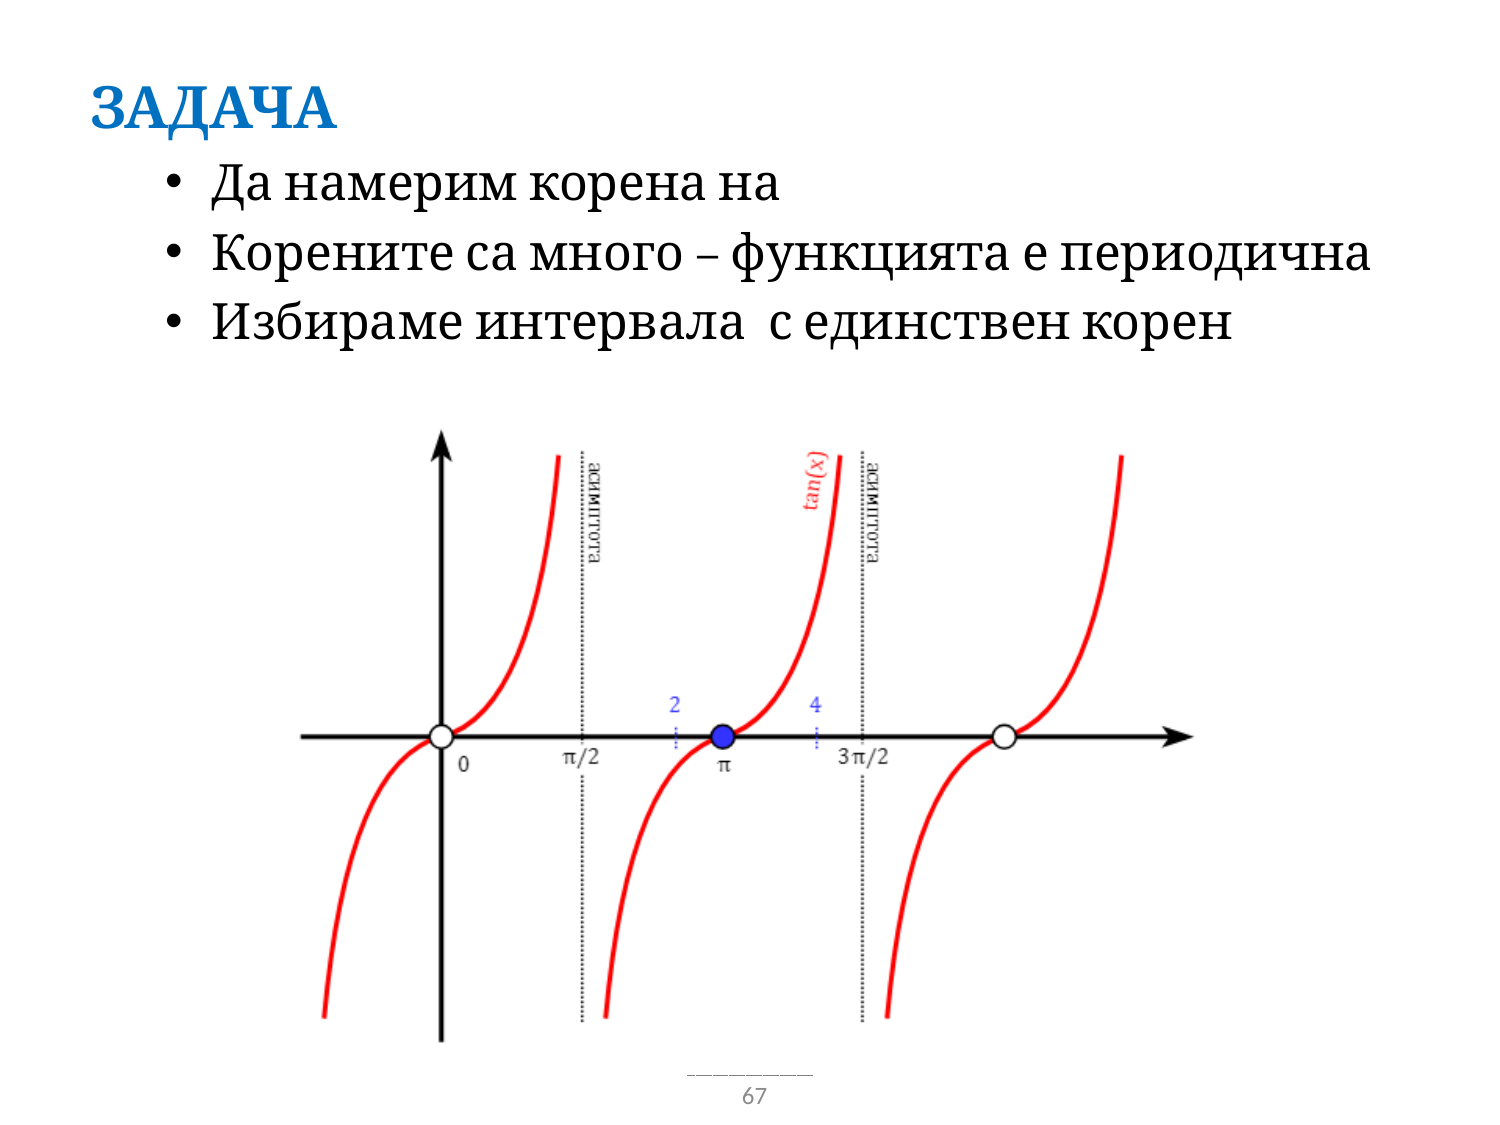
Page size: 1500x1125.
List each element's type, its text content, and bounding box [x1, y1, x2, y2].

picture [280, 412, 1213, 1063]
slide_number 67 [579, 1072, 930, 1125]
